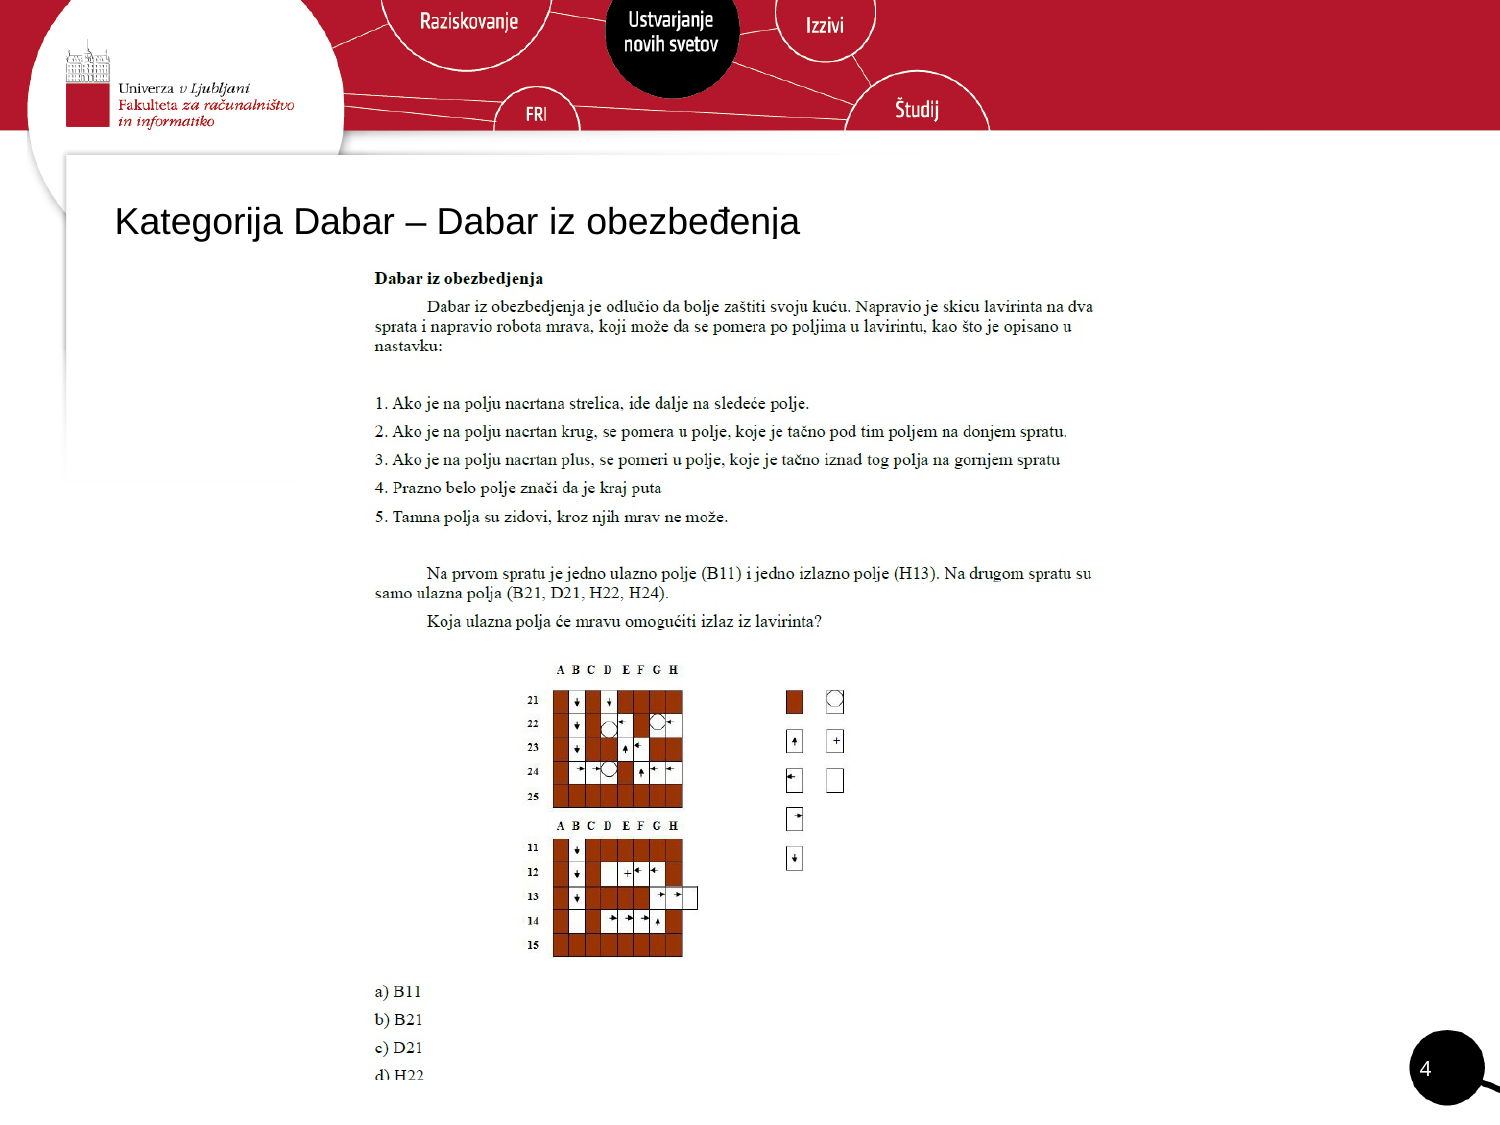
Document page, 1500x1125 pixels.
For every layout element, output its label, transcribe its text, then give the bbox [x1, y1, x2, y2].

text_box 4 [1404, 1036, 1488, 1103]
picture [0, 0, 1500, 1125]
text_box Kategorija Dabar – Dabar iz obezbeđenja [99, 154, 1405, 286]
